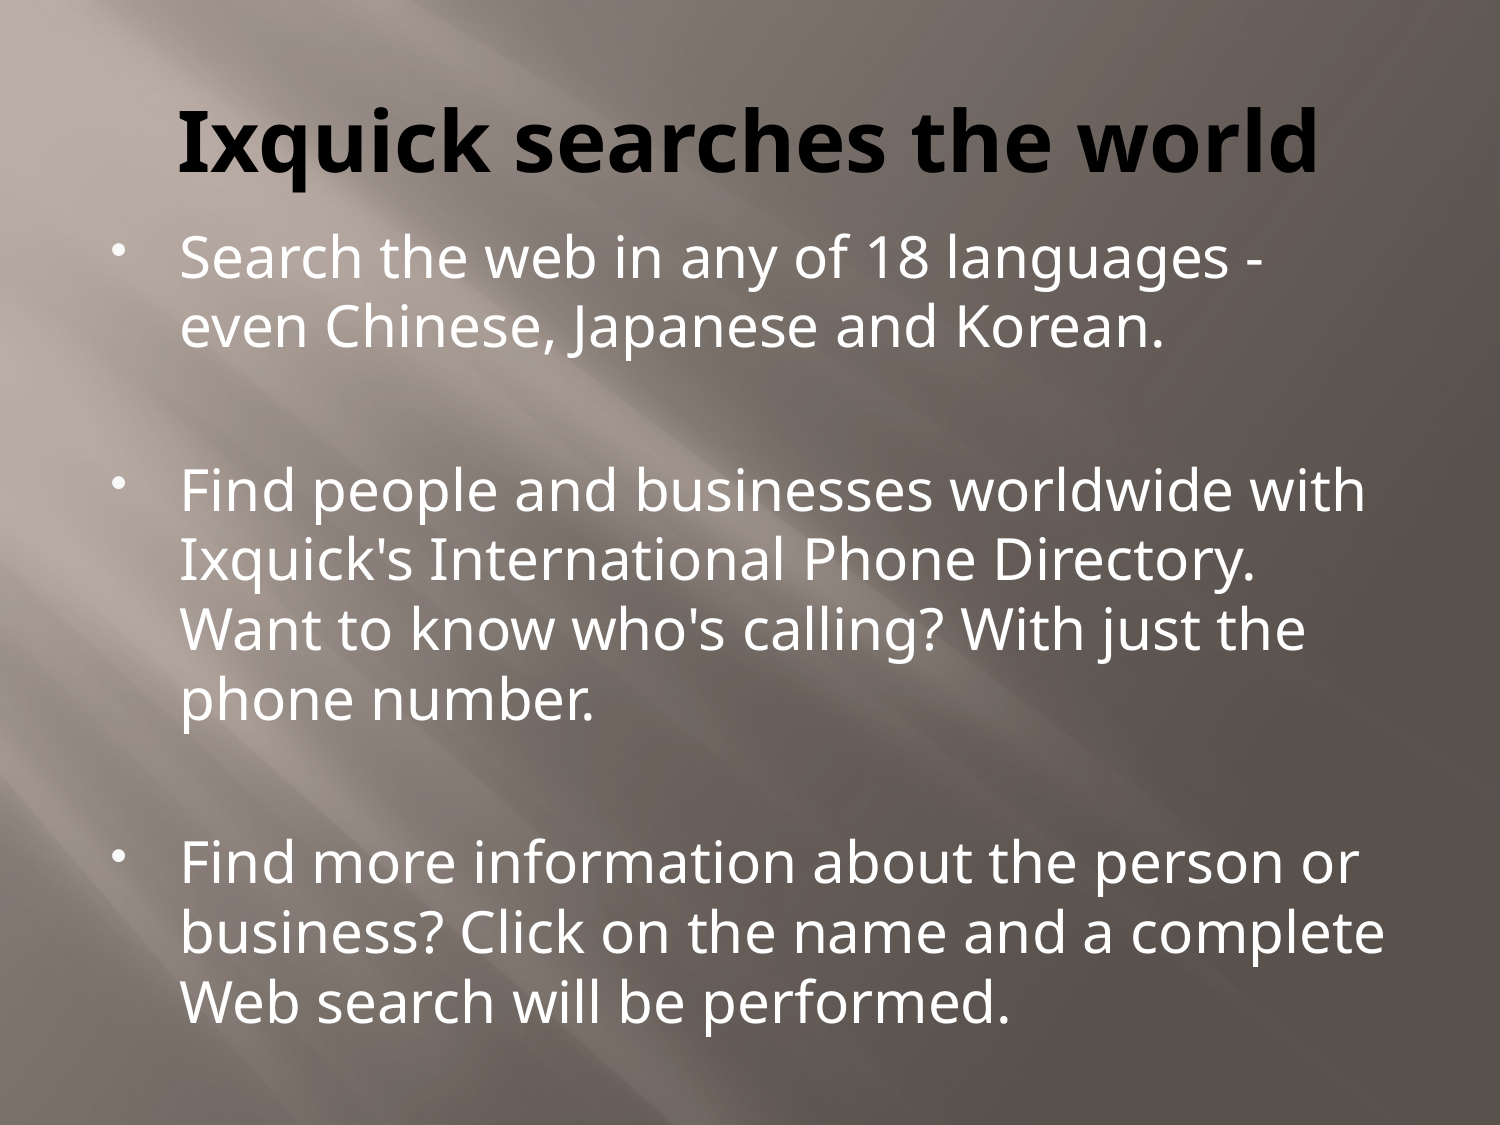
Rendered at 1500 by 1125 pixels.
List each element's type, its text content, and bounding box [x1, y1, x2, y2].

list Search the web in any of 18 languages - even Chinese, Japanese and Korean. Find people and businesses worldwide with Ixquick's International Phone Directory. Want to know who's calling? With just the phone number. Find more information about the person or business? Click on the name and a complete Web search will be performed. [75, 212, 1425, 1075]
title Ixquick searches the world [75, 45, 1425, 212]
